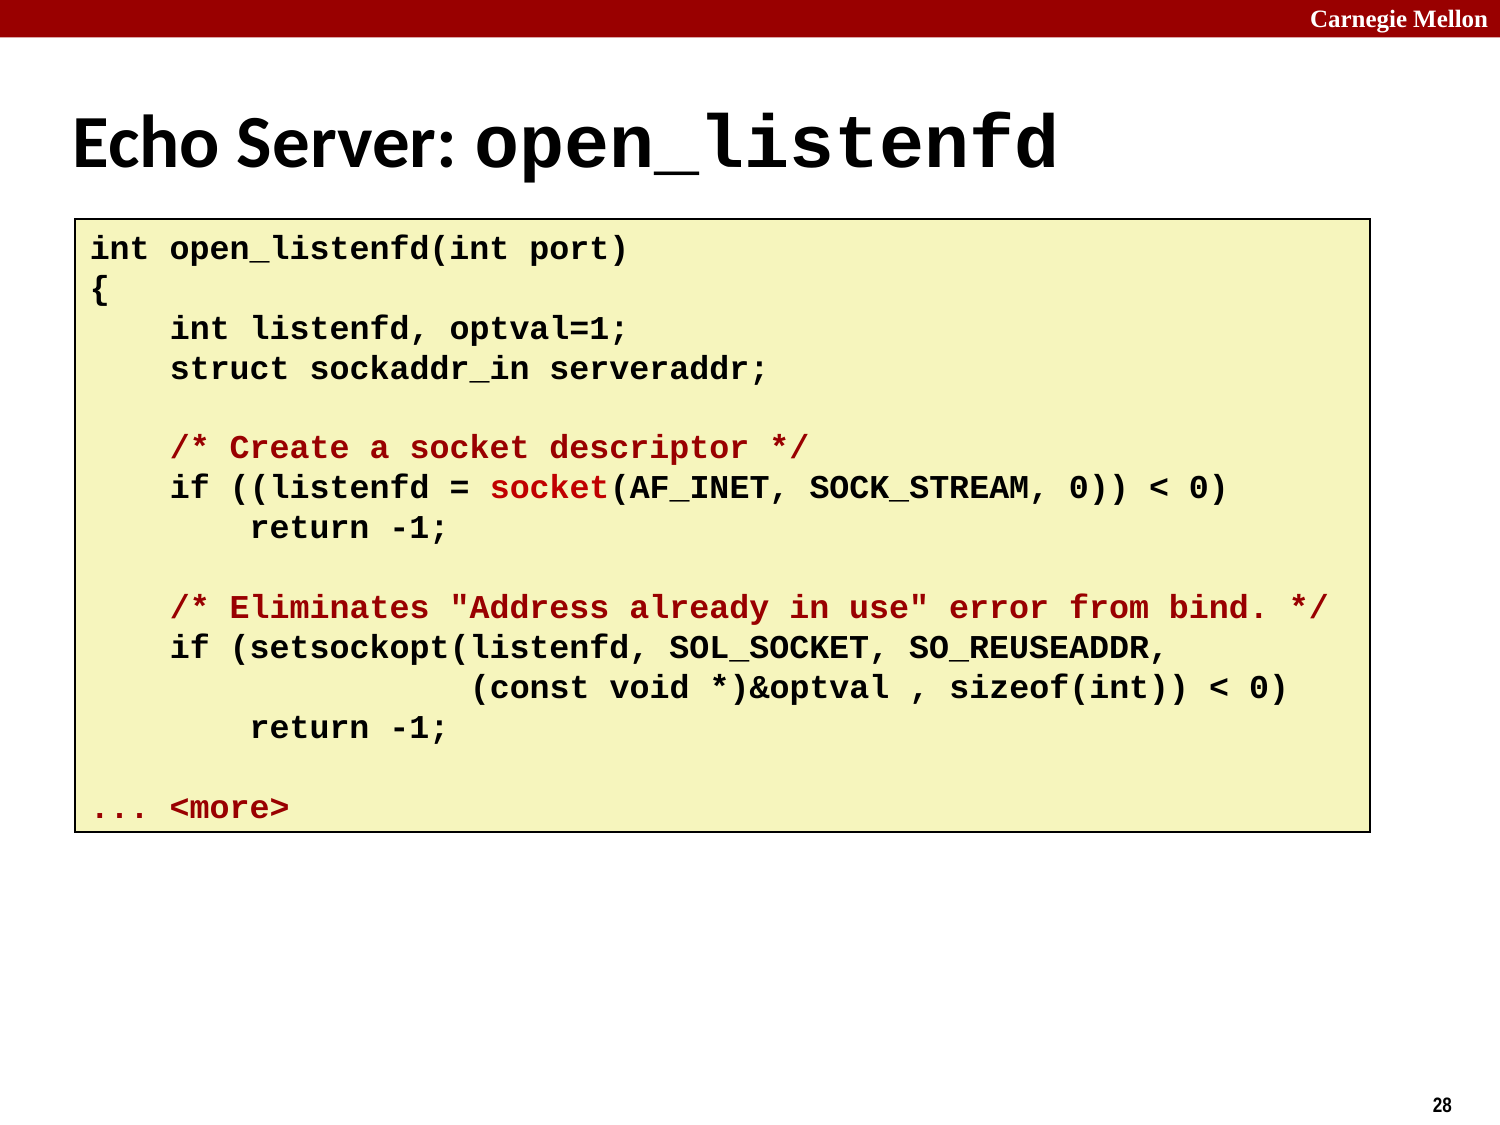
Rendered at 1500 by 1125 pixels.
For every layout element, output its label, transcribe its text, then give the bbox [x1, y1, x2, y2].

title Echo Server: open_listenfd [57, 74, 1304, 201]
text_box int open_listenfd(int port) { int listenfd, optval=1; struct sockaddr_in serveraddr; /* Create a socket descriptor */ if ((listenfd = socket(AF_INET, SOCK_STREAM, 0)) < 0) return -1; /* Eliminates "Address already in use" error from bind. */ if (setsockopt(listenfd, SOL_SOCKET, SO_REUSEADDR, (const void *)&optval , sizeof(int)) < 0) return -1; ... <more> [74, 218, 1371, 833]
